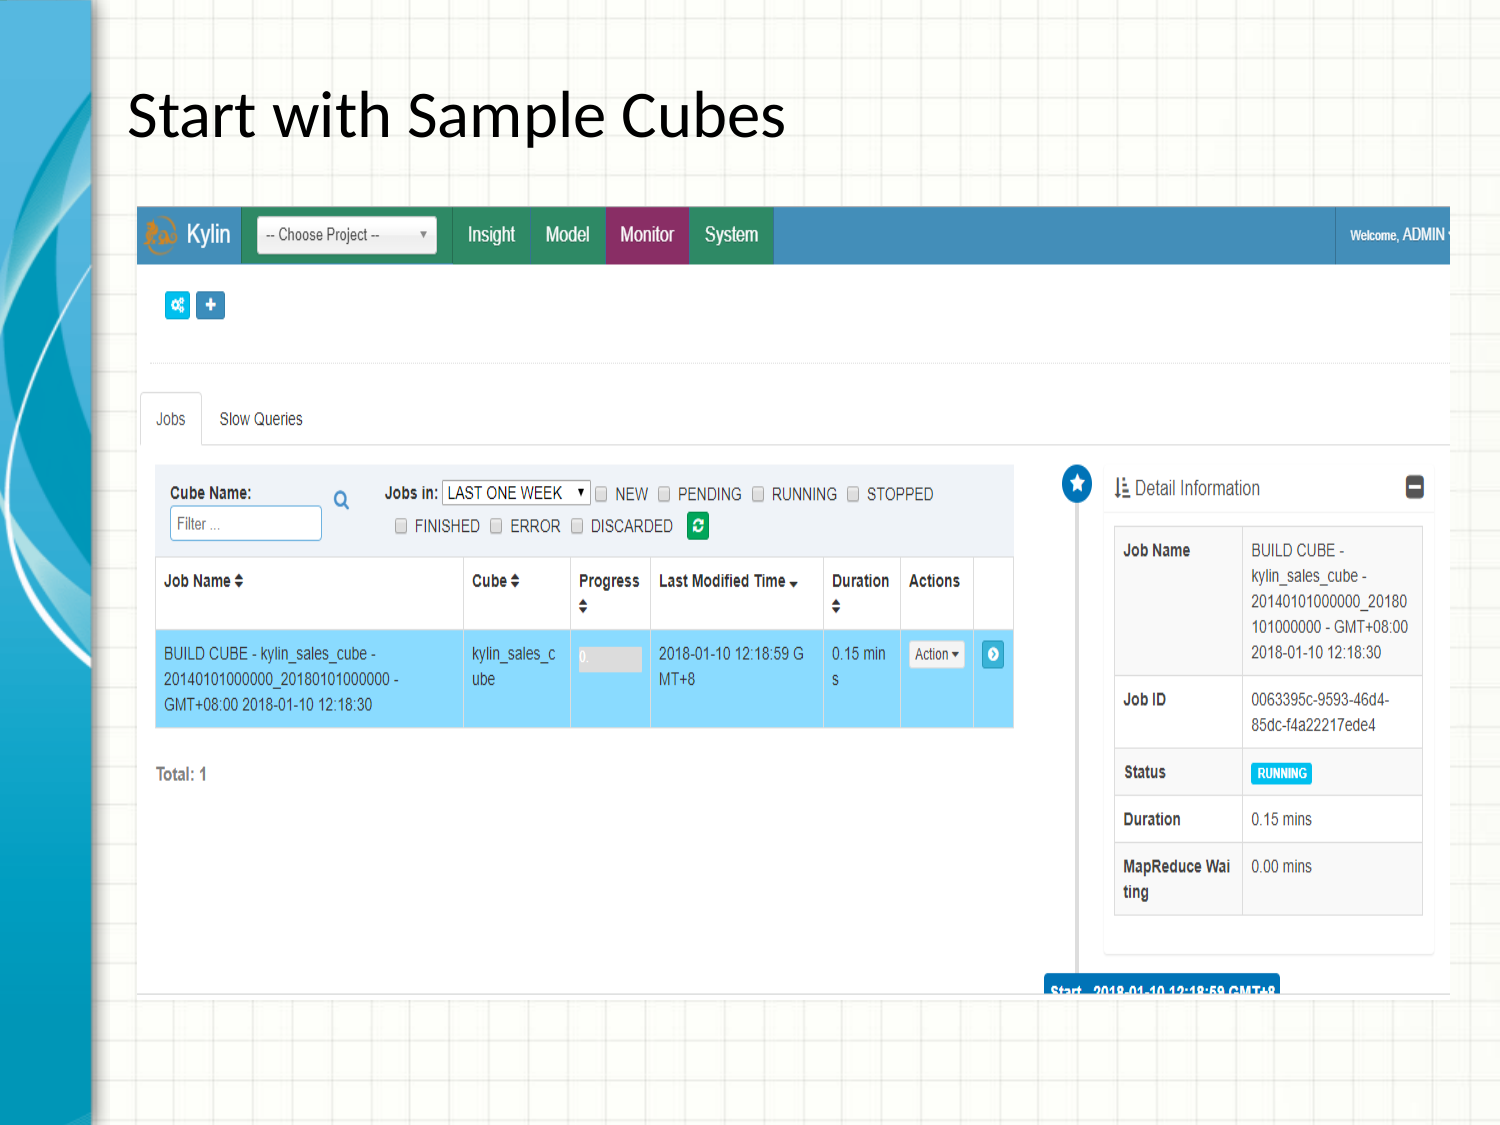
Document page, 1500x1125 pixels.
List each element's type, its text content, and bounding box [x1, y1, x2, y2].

title Start with Sample Cubes [112, 50, 1438, 173]
picture [0, 0, 1500, 1125]
